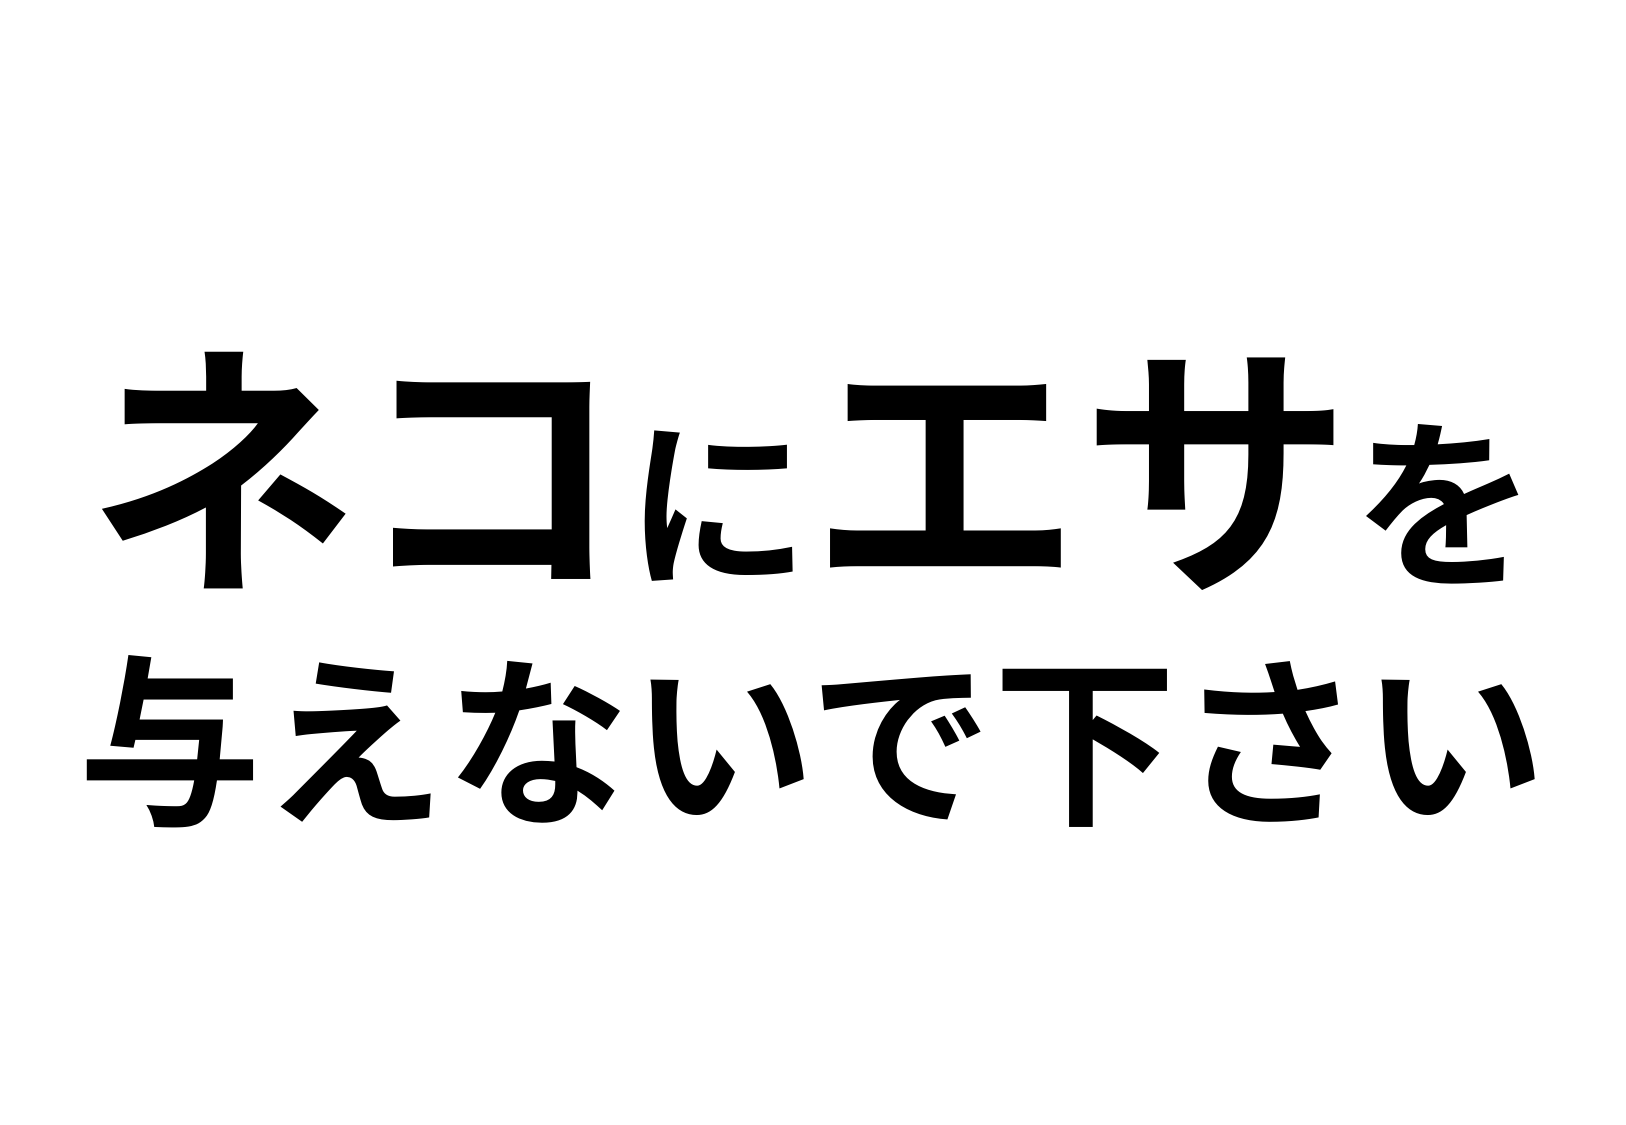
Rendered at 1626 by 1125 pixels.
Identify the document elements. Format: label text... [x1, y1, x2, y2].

text_box ネコにエサを 与えないで下さい [0, 295, 1625, 856]
